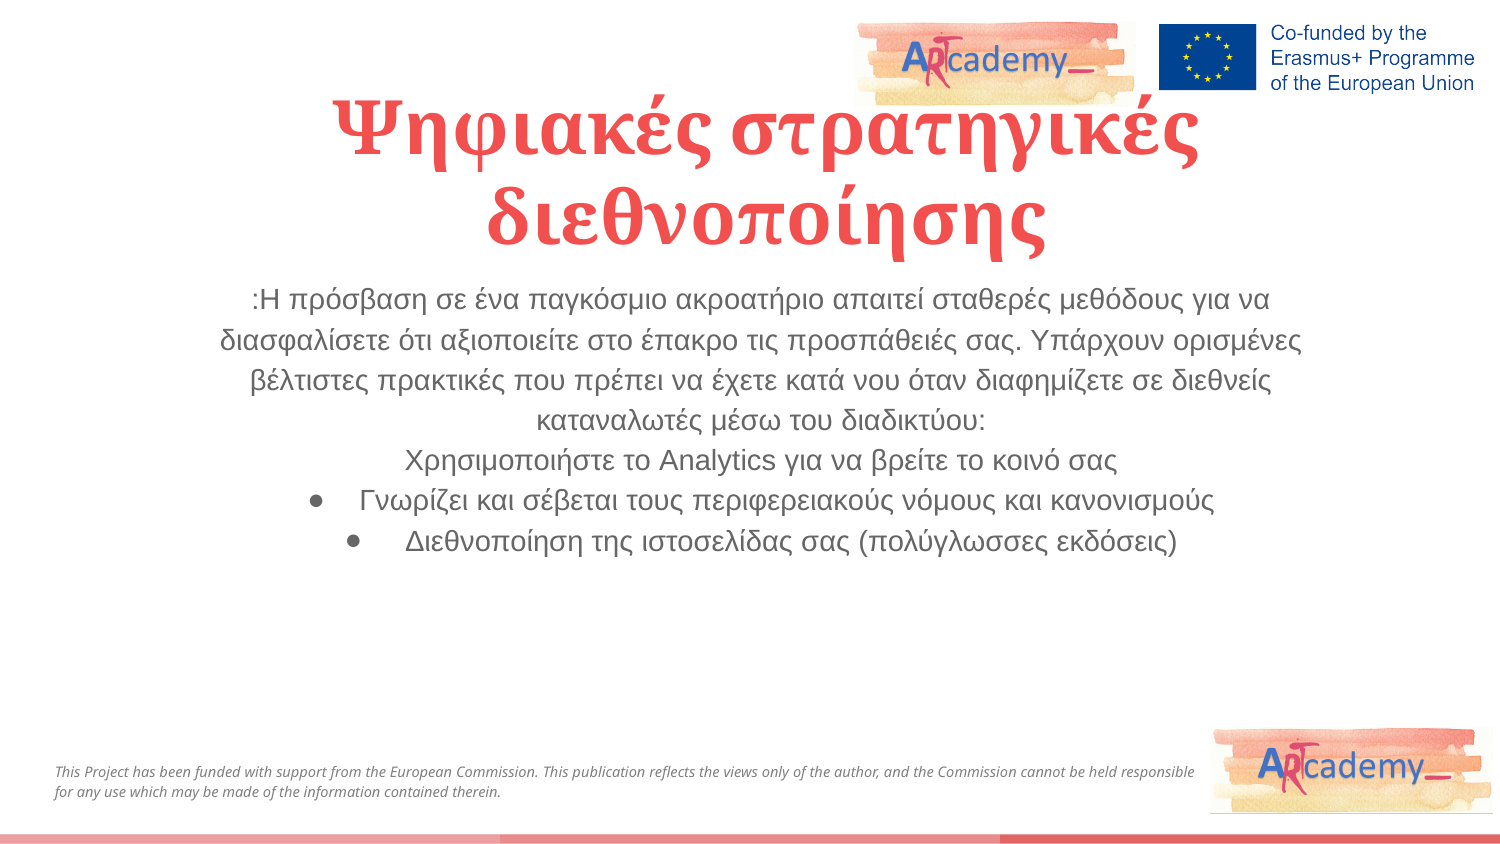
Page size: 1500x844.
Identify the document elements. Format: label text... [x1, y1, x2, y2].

picture [1210, 709, 1493, 844]
text_box This Project has been funded with support from the European Commission. This publication reflects the views only of the author, and the Commission cannot be held responsible for any use which may be made of the information contained therein. [39, 754, 1205, 799]
title Ψηφιακές στρατηγικές διεθνοποίησης [180, 157, 1352, 365]
picture [854, 2, 1137, 138]
picture [1158, 24, 1474, 94]
list :Η πρόσβαση σε ένα παγκόσμιο ακροατήριο απαιτεί σταθερές μεθόδους για να διασφαλίσετε ότι αξιοποιείτε στο έπακρο τις προσπάθειές σας. Υπάρχουν ορισμένες βέλτιστες πρακτικές που πρέπει να έχετε κατά νου όταν διαφημίζετε σε διεθνείς καταναλωτές μέσω του διαδικτύου: Χρησιμοποιήστε το Analytics για να βρείτε το κοινό σας Γνωρίζει και σέβεται τους περιφερειακούς νόμους και κανονισμούς Διεθνοποίηση της ιστοσελίδας σας (πολύγλωσσες εκδόσεις) [164, 260, 1336, 666]
